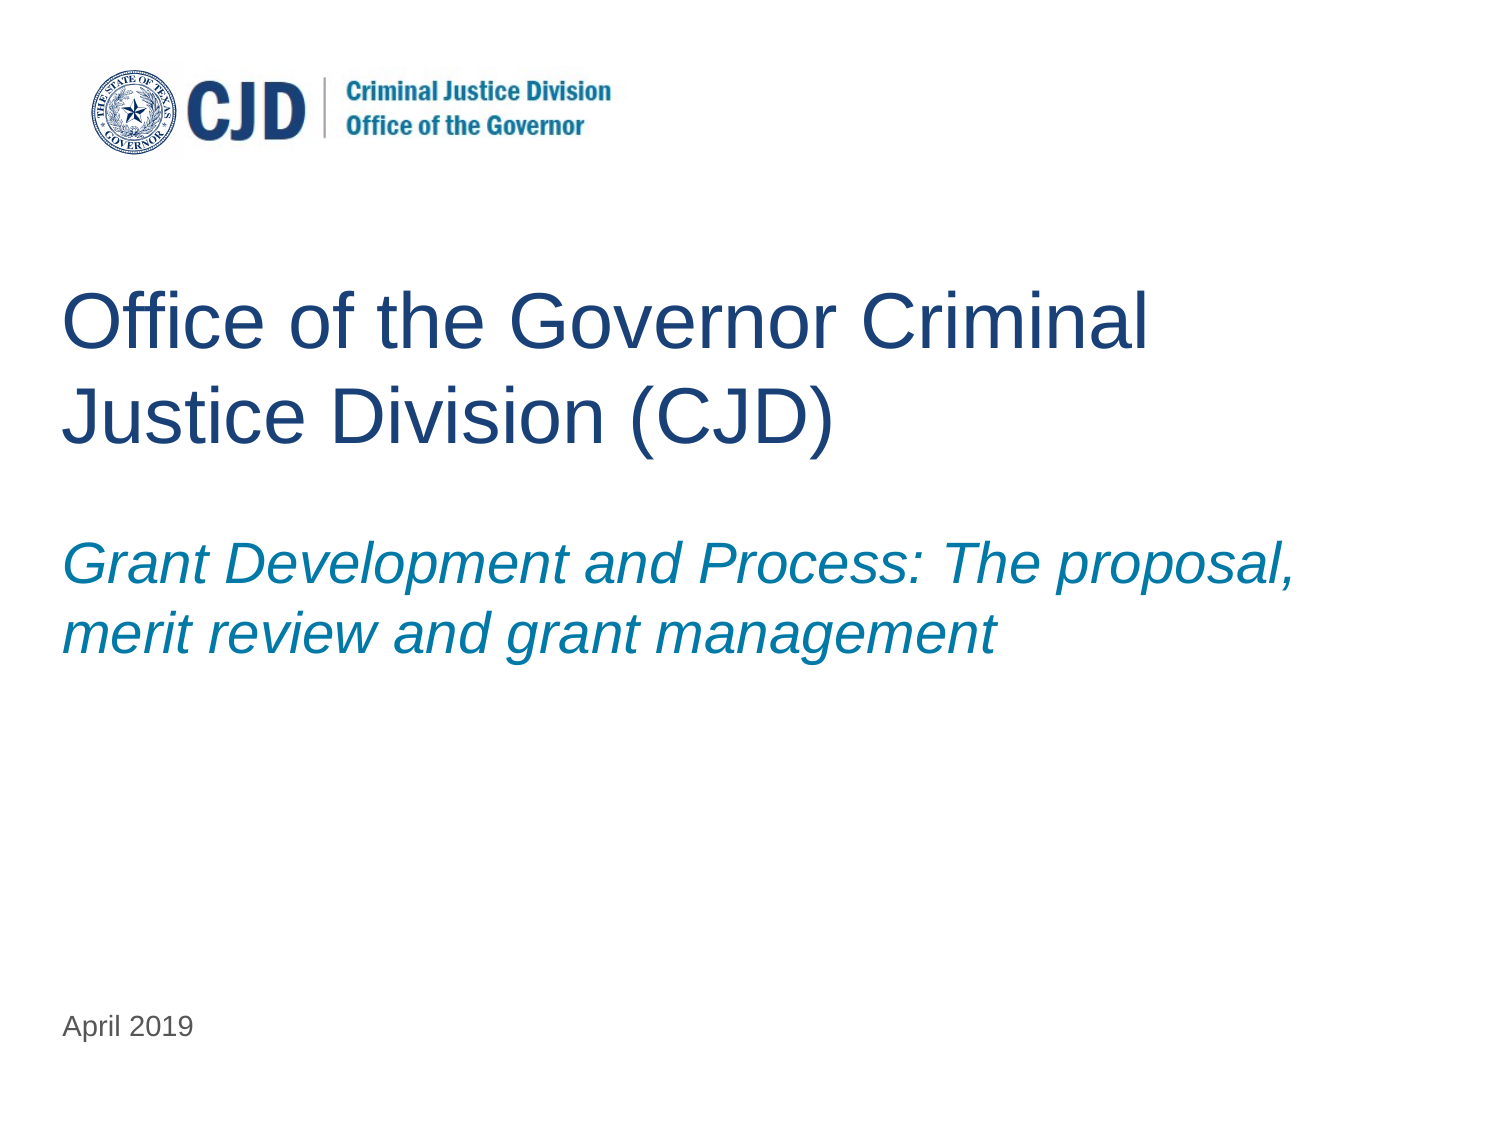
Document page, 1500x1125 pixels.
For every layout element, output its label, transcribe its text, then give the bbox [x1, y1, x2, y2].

picture [185, 66, 638, 153]
title Office of the Governor Criminal Justice Division (CJD) [60, 269, 1288, 388]
subtitle April 2019 [62, 999, 939, 1100]
text_box Grant Development and Process: The proposal, merit review and grant management [62, 524, 1313, 763]
